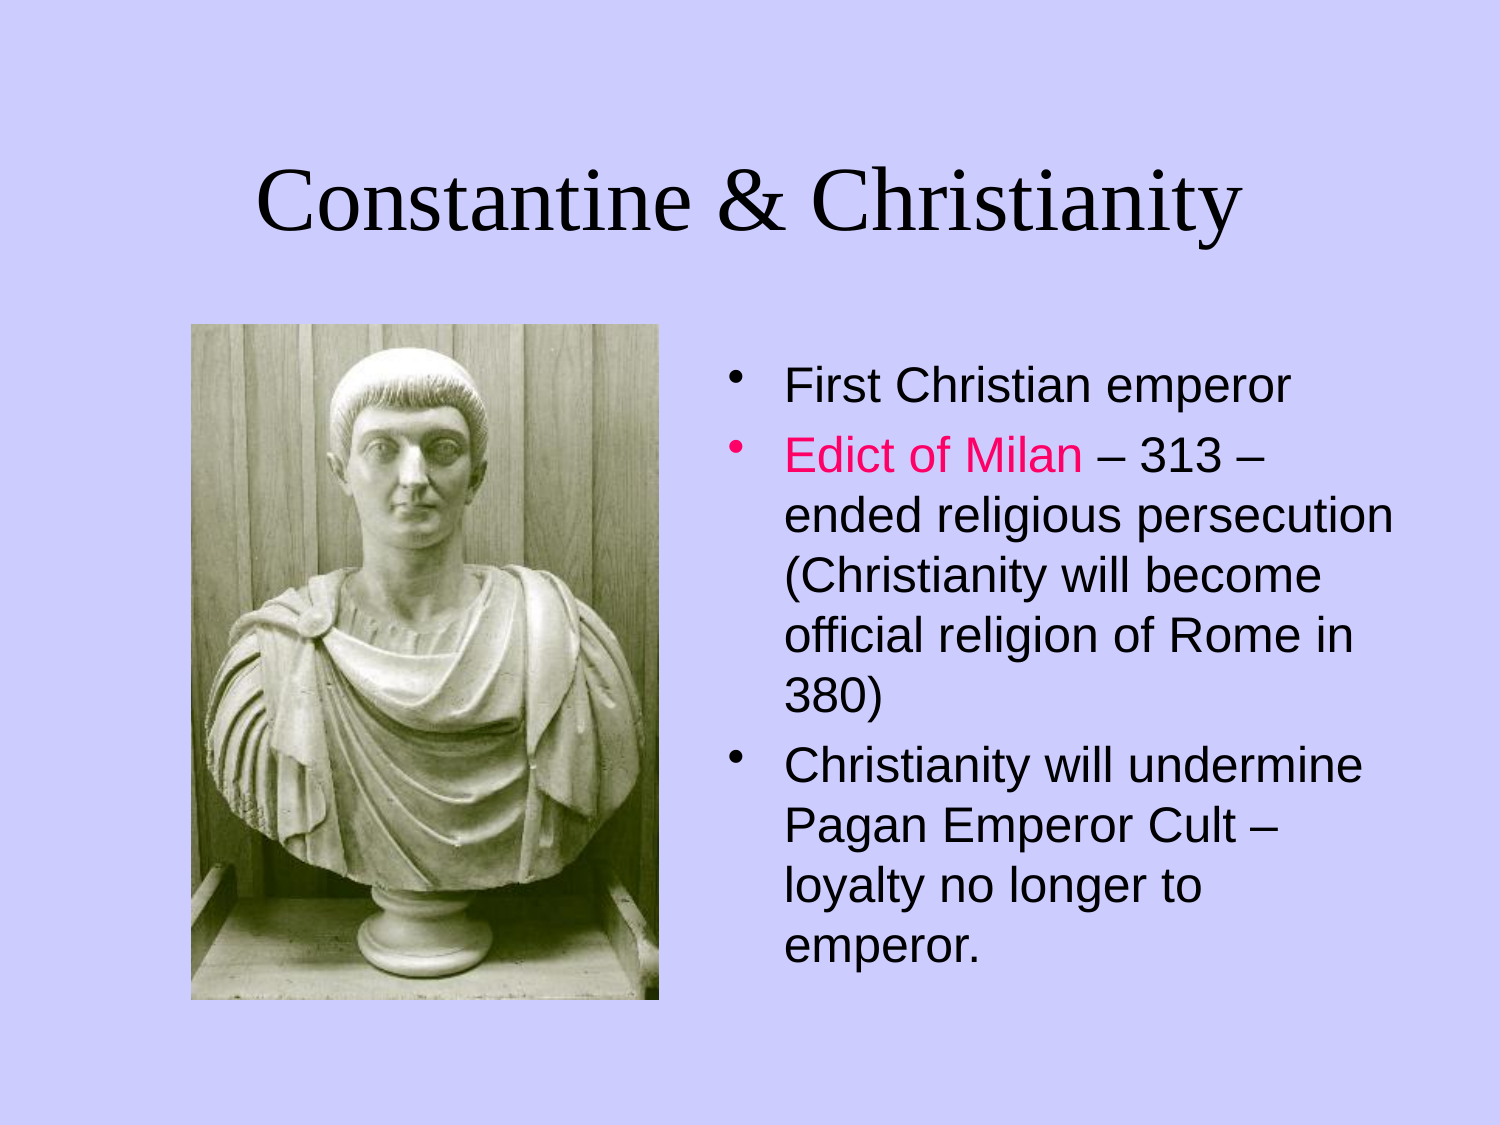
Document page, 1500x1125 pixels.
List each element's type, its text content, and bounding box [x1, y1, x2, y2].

list First Christian emperor Edict of Milan – 313 – ended religious persecution (Christianity will become official religion of Rome in 380) Christianity will undermine Pagan Emperor Cult – loyalty no longer to emperor. [712, 274, 1426, 1038]
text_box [190, 324, 659, 1001]
title Constantine & Christianity [112, 99, 1388, 288]
